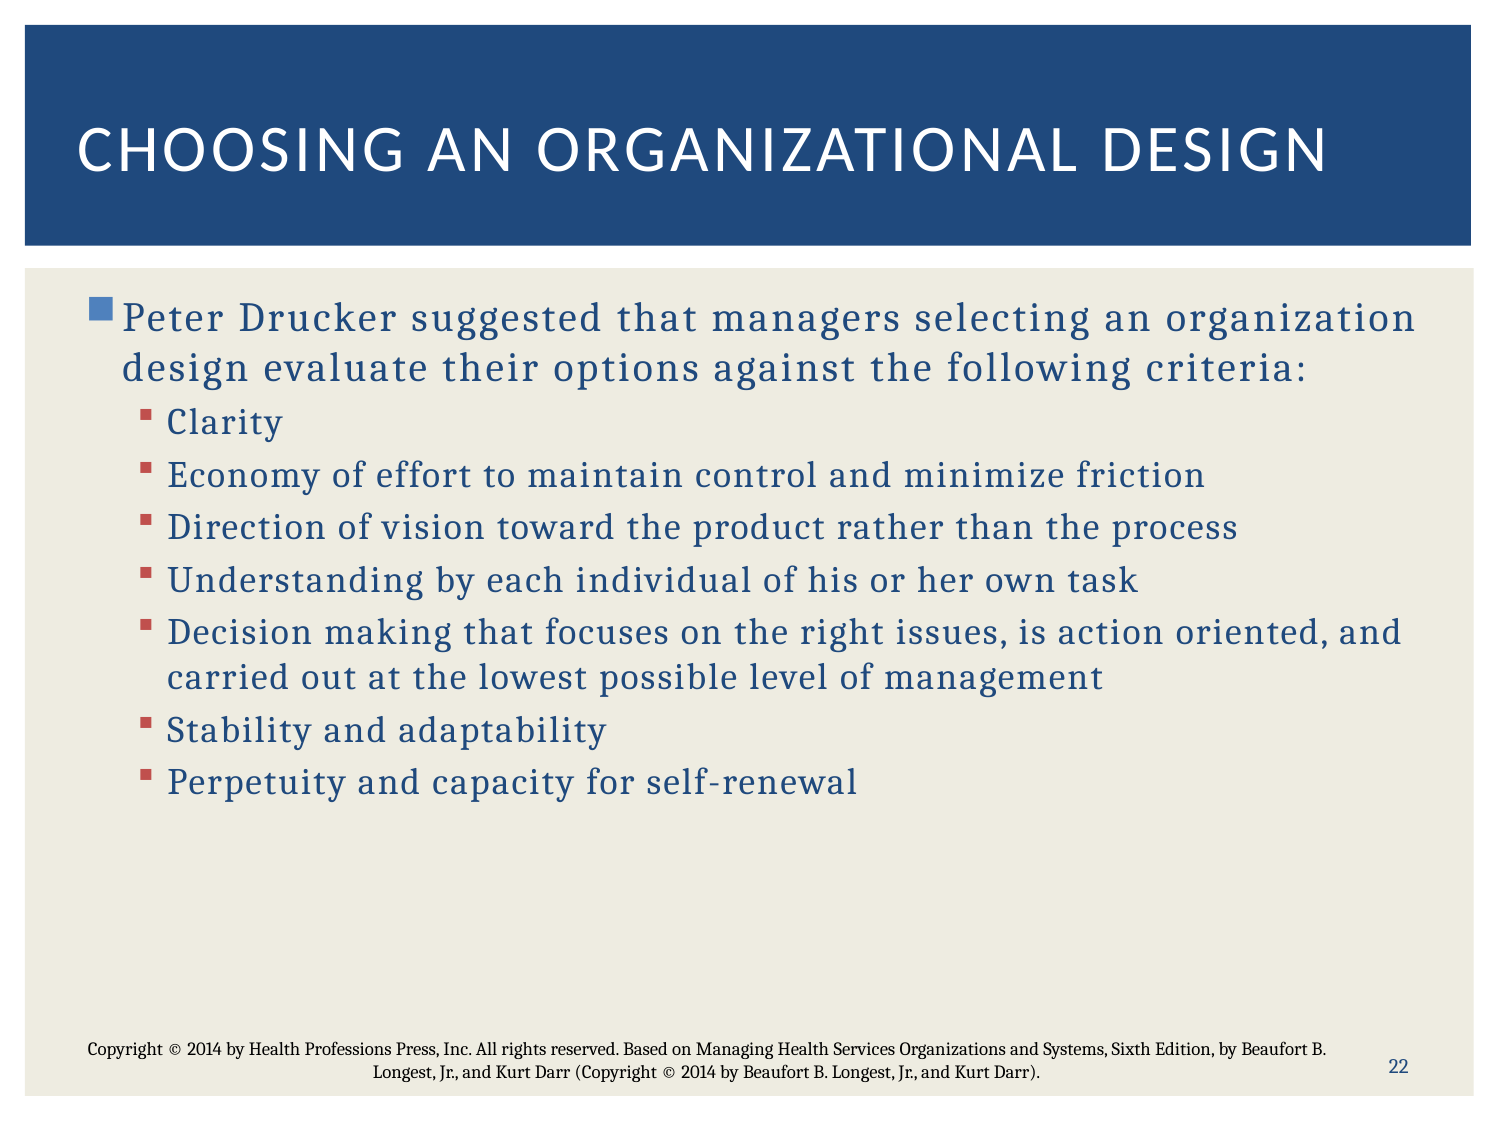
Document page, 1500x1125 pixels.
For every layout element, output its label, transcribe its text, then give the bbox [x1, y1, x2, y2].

slide_number 22 [1349, 1041, 1448, 1089]
title Choosing an Organizational Design [62, 58, 1438, 232]
list Peter Drucker suggested that managers selecting an organization design evaluate their options against the following criteria: Clarity Economy of effort to maintain control and minimize friction Direction of vision toward the product rather than the process Understanding by each individual of his or her own task Decision making that focuses on the right issues, is action oriented, and carried out at the lowest possible level of management Stability and adaptability Perpetuity and capacity for self-renewal [62, 281, 1442, 1005]
